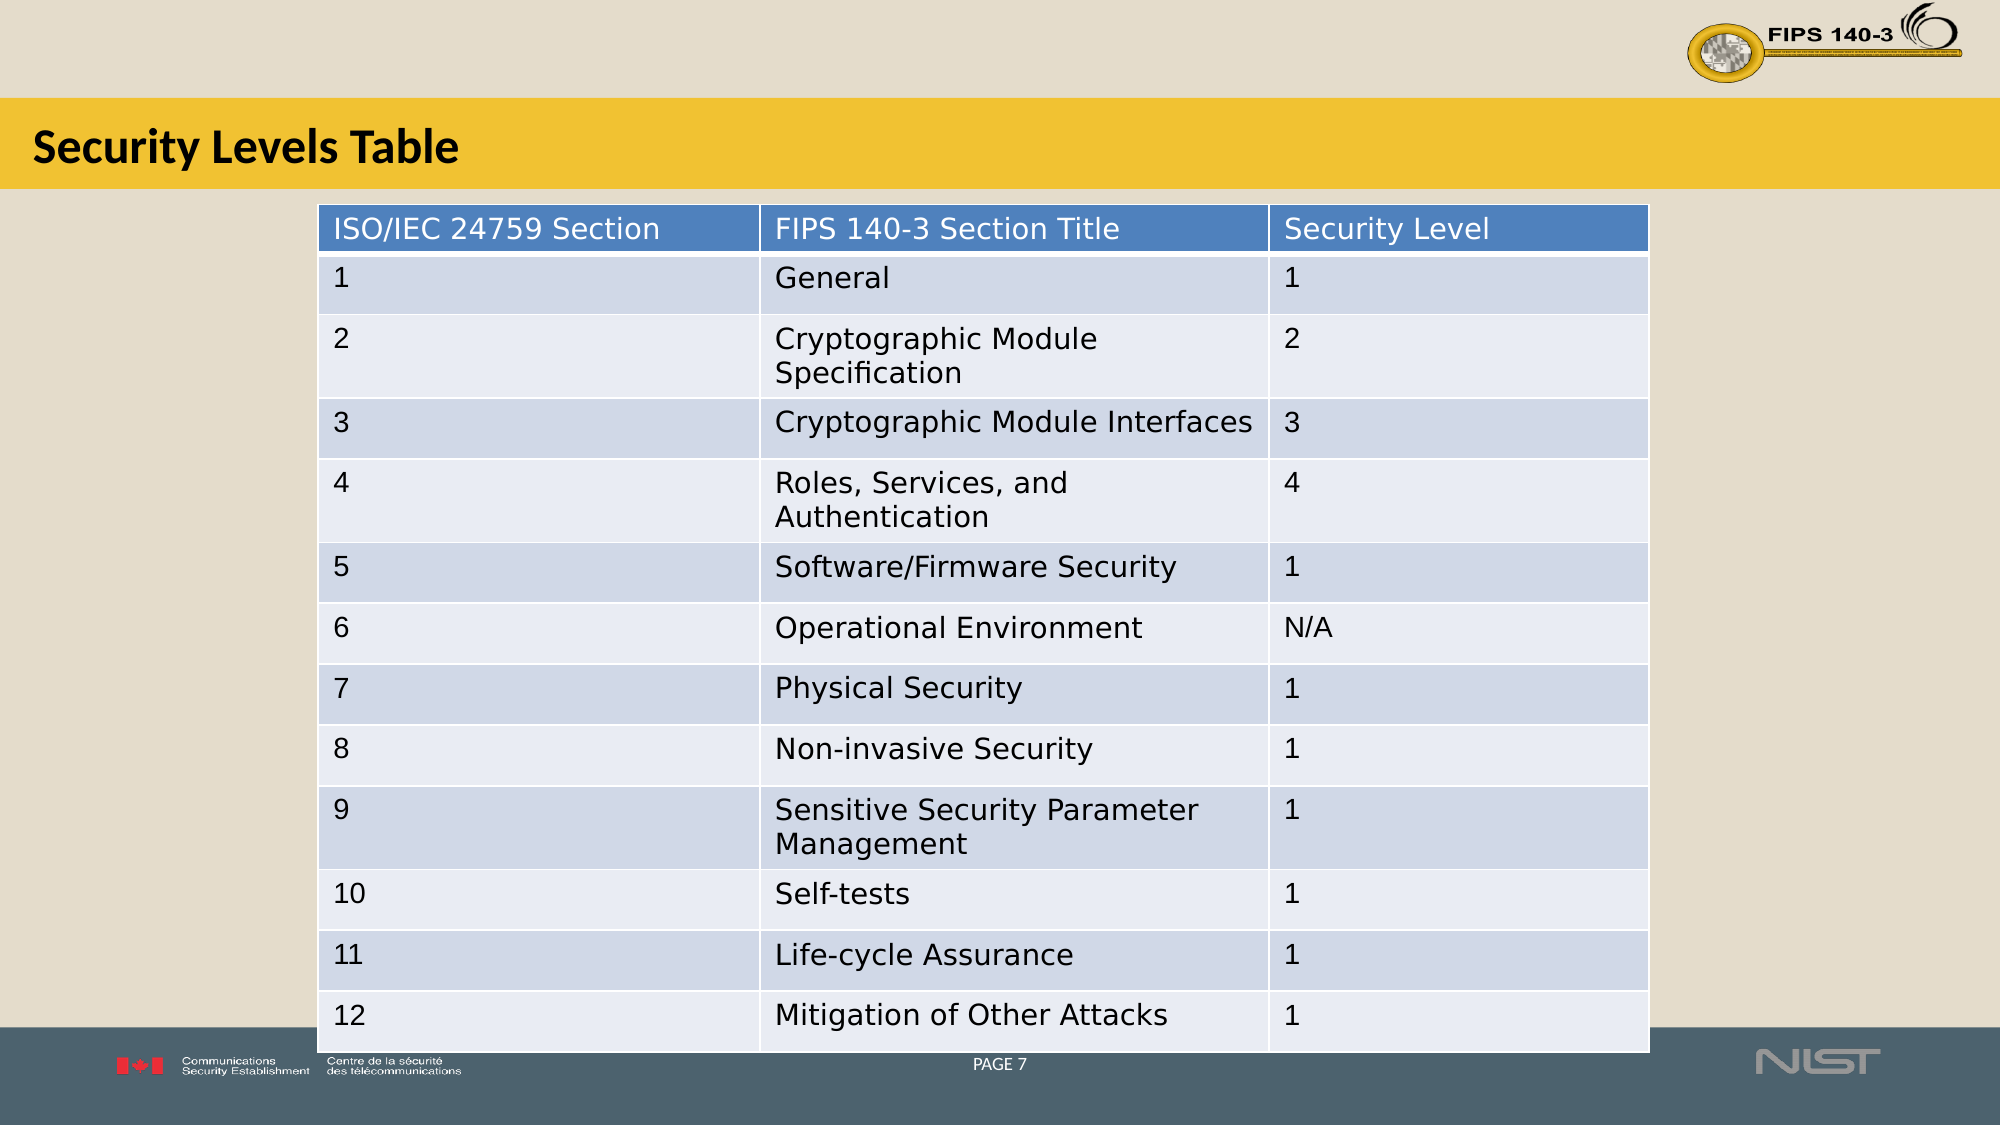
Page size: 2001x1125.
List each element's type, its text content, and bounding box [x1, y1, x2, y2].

table_cell 5 [319, 543, 759, 602]
table_cell 1 [1270, 931, 1648, 990]
table_cell 1 [1270, 665, 1648, 724]
picture [117, 1057, 461, 1076]
table_cell Self-tests [761, 870, 1268, 929]
table_cell 6 [319, 604, 759, 663]
table_cell Life-cycle Assurance [761, 931, 1268, 990]
table_cell 1 [319, 257, 759, 314]
table_cell N/A [1270, 604, 1648, 663]
table_cell 12 [319, 992, 759, 1051]
table_cell 1 [1270, 726, 1648, 785]
table_cell 1 [1270, 870, 1648, 929]
table_cell 3 [1270, 399, 1648, 458]
table_cell Software/Firmware Security [761, 543, 1268, 602]
table_cell Mitigation of Other Attacks [761, 992, 1268, 1051]
table_cell Cryptographic Module Specification [761, 315, 1268, 397]
picture [1748, 1043, 1886, 1079]
table_cell 8 [319, 726, 759, 785]
table_cell 1 [1270, 787, 1648, 869]
picture [1672, 0, 2000, 97]
title Security Levels Table [0, 97, 2000, 189]
table_cell 2 [1270, 315, 1648, 397]
table_header Security Level [1270, 205, 1648, 251]
table_cell 4 [319, 460, 759, 542]
table_cell Roles, Services, and Authentication [761, 460, 1268, 542]
table_cell 1 [1270, 543, 1648, 602]
table_cell Operational Environment [761, 604, 1268, 663]
table_cell 10 [319, 870, 759, 929]
table_cell 9 [319, 787, 759, 869]
table_cell 1 [1270, 257, 1648, 314]
table_cell General [761, 257, 1268, 314]
table_header ISO/IEC 24759 Section [319, 205, 759, 251]
table_cell 3 [319, 399, 759, 458]
table_cell Sensitive Security Parameter Management [761, 787, 1268, 869]
table_cell 2 [319, 315, 759, 397]
table_cell Cryptographic Module Interfaces [761, 399, 1268, 458]
table_cell 4 [1270, 460, 1648, 542]
table_cell 11 [319, 931, 759, 990]
table_cell Non-invasive Security [761, 726, 1268, 785]
table_cell Physical Security [761, 665, 1268, 724]
table_cell 7 [319, 665, 759, 724]
table_header FIPS 140-3 Section Title [761, 205, 1268, 251]
table_cell 1 [1270, 992, 1648, 1051]
